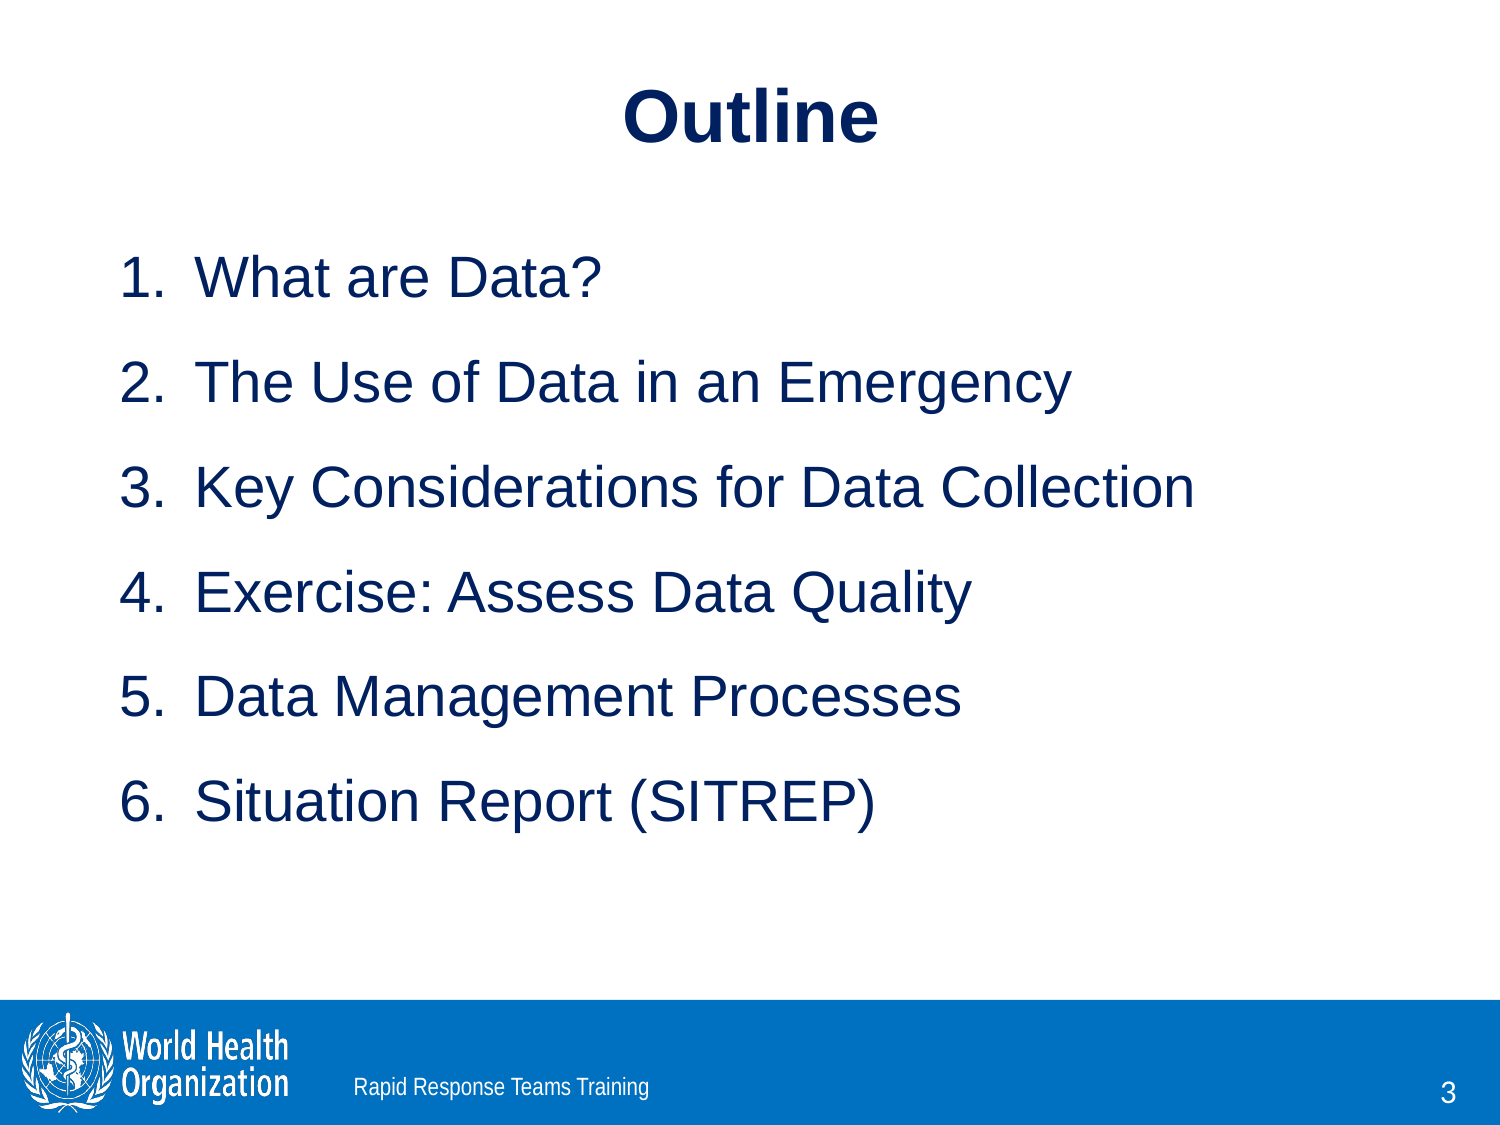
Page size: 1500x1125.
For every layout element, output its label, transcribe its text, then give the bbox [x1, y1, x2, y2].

title Outline [76, 19, 1427, 196]
list What are Data? The Use of Data in an Emergency Key Considerations for Data Collection Exercise: Assess Data Quality Data Management Processes Situation Report (SITREP) [29, 196, 1427, 941]
picture [21, 1012, 288, 1113]
